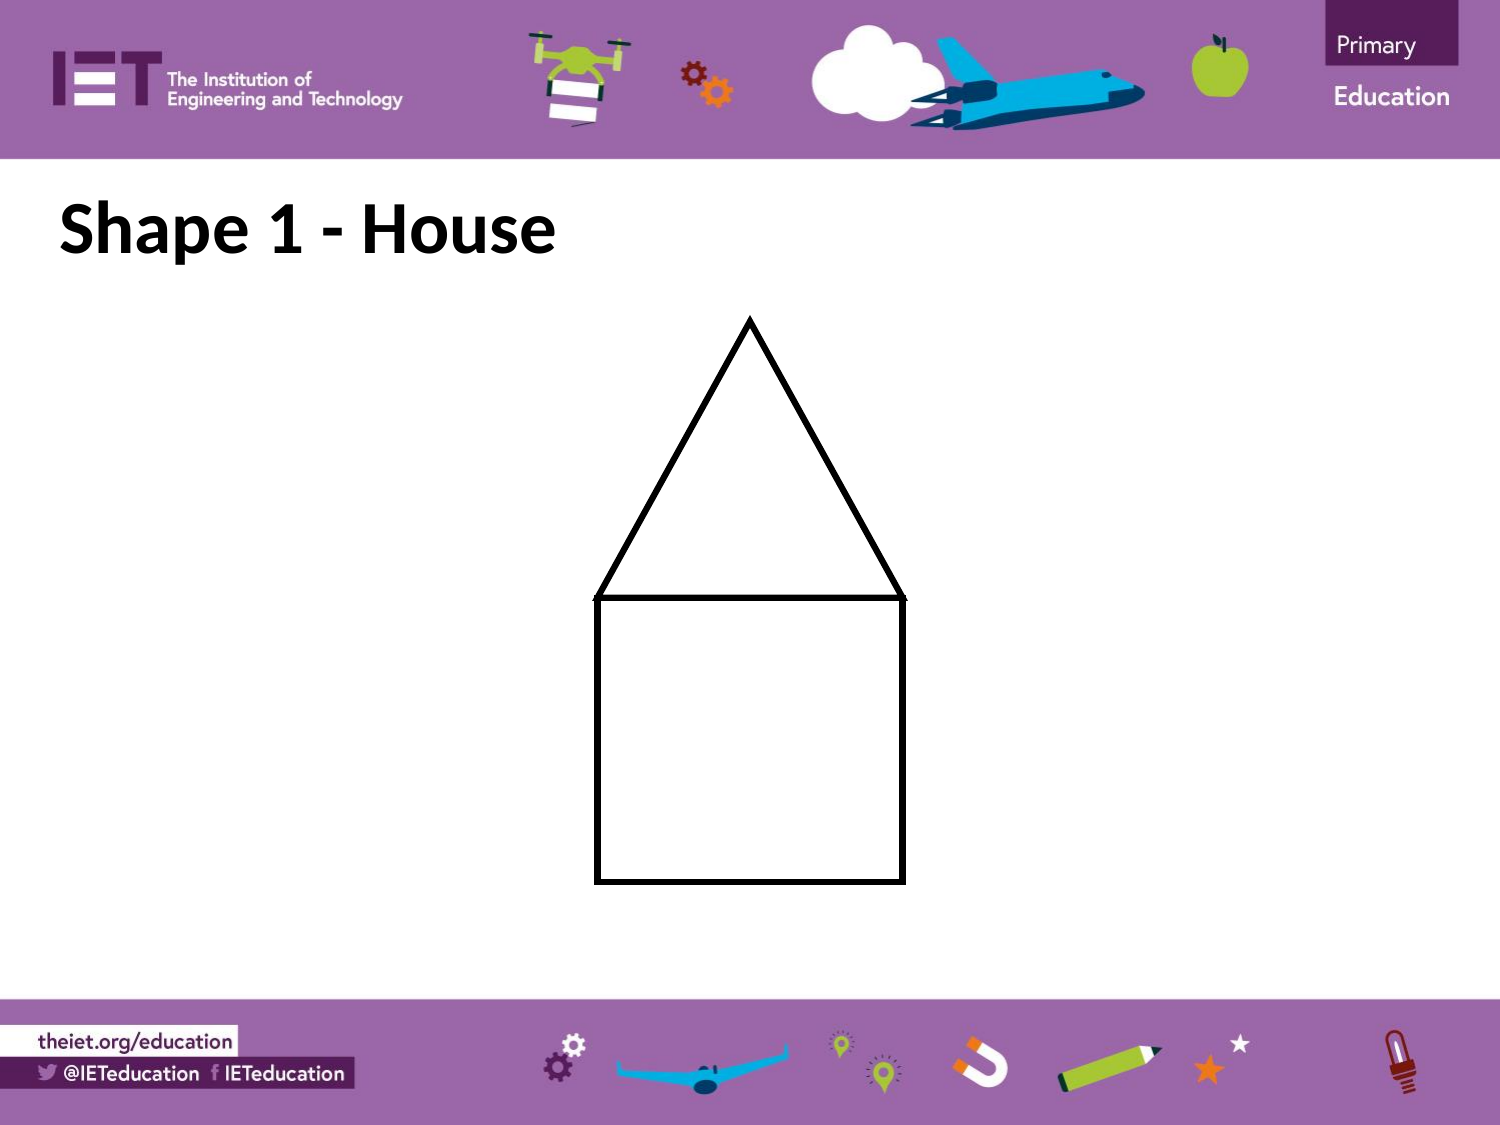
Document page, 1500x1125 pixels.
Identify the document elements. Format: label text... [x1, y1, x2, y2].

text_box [597, 321, 903, 883]
picture [0, 0, 1500, 1125]
text_box Shape 1 - House [44, 170, 1043, 289]
